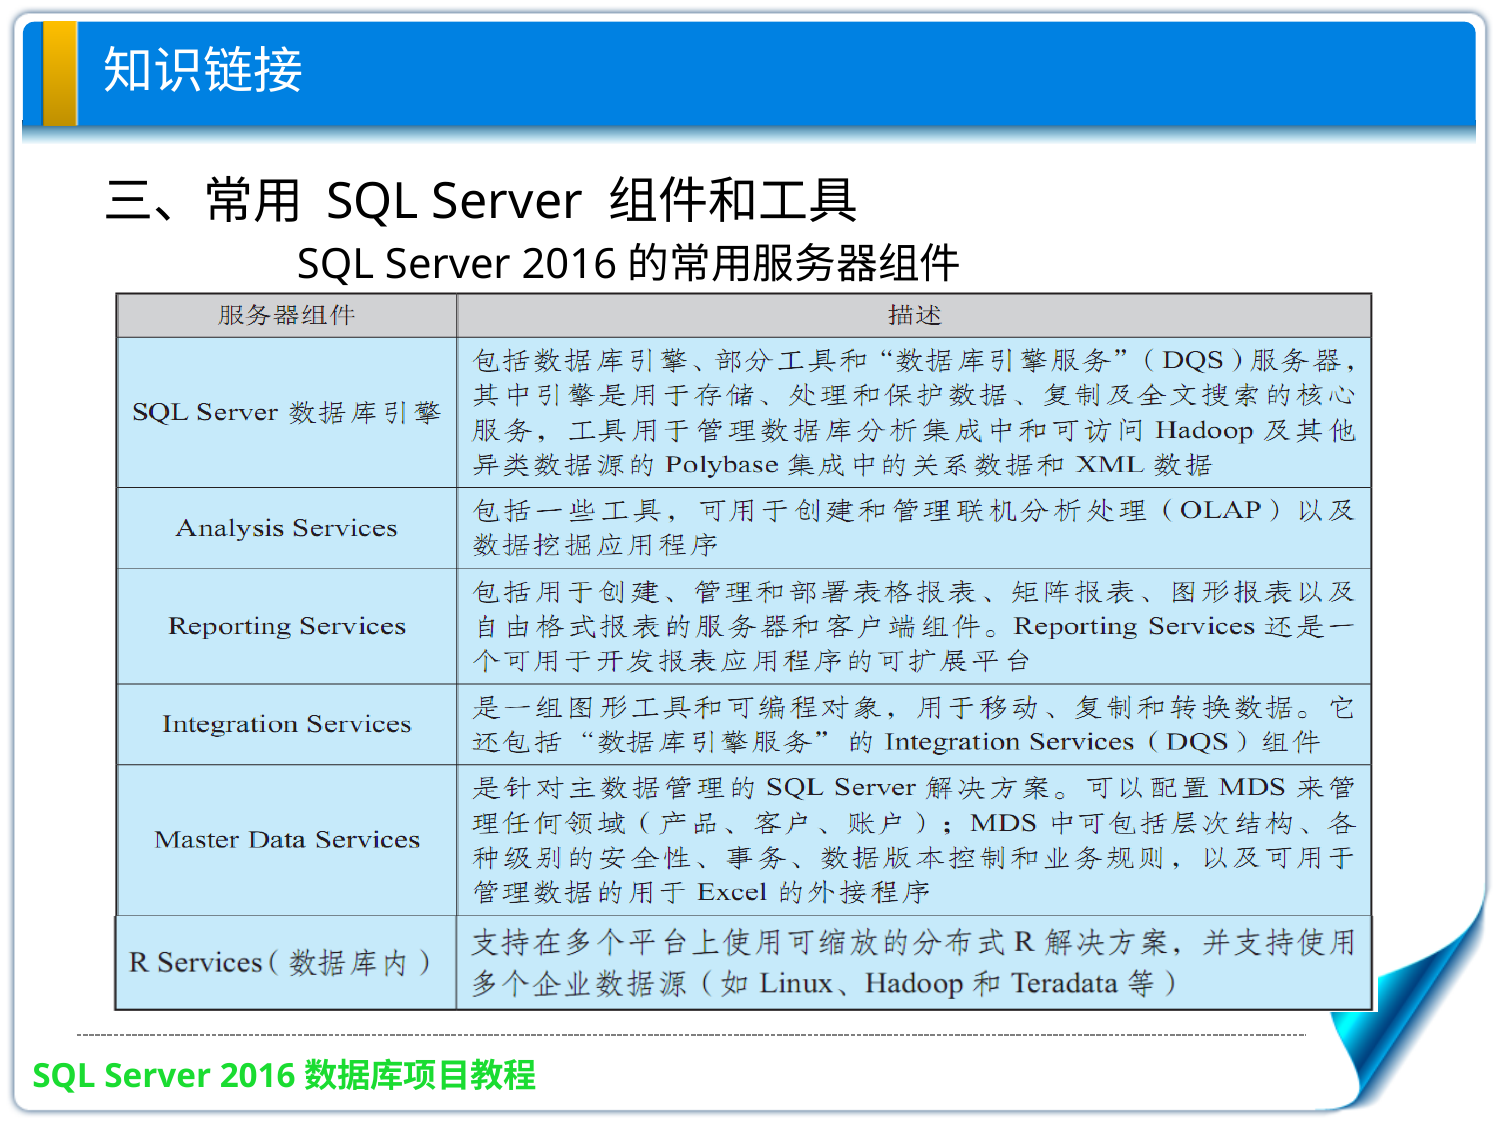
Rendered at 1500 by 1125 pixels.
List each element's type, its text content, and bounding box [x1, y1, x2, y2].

picture [0, 0, 1500, 1125]
title 知识链接 [88, 30, 1301, 124]
list 三、常用 SQL Server 组件和工具 SQL Server 2016的常用服务器组件 [88, 160, 1439, 899]
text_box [111, 290, 1378, 1012]
